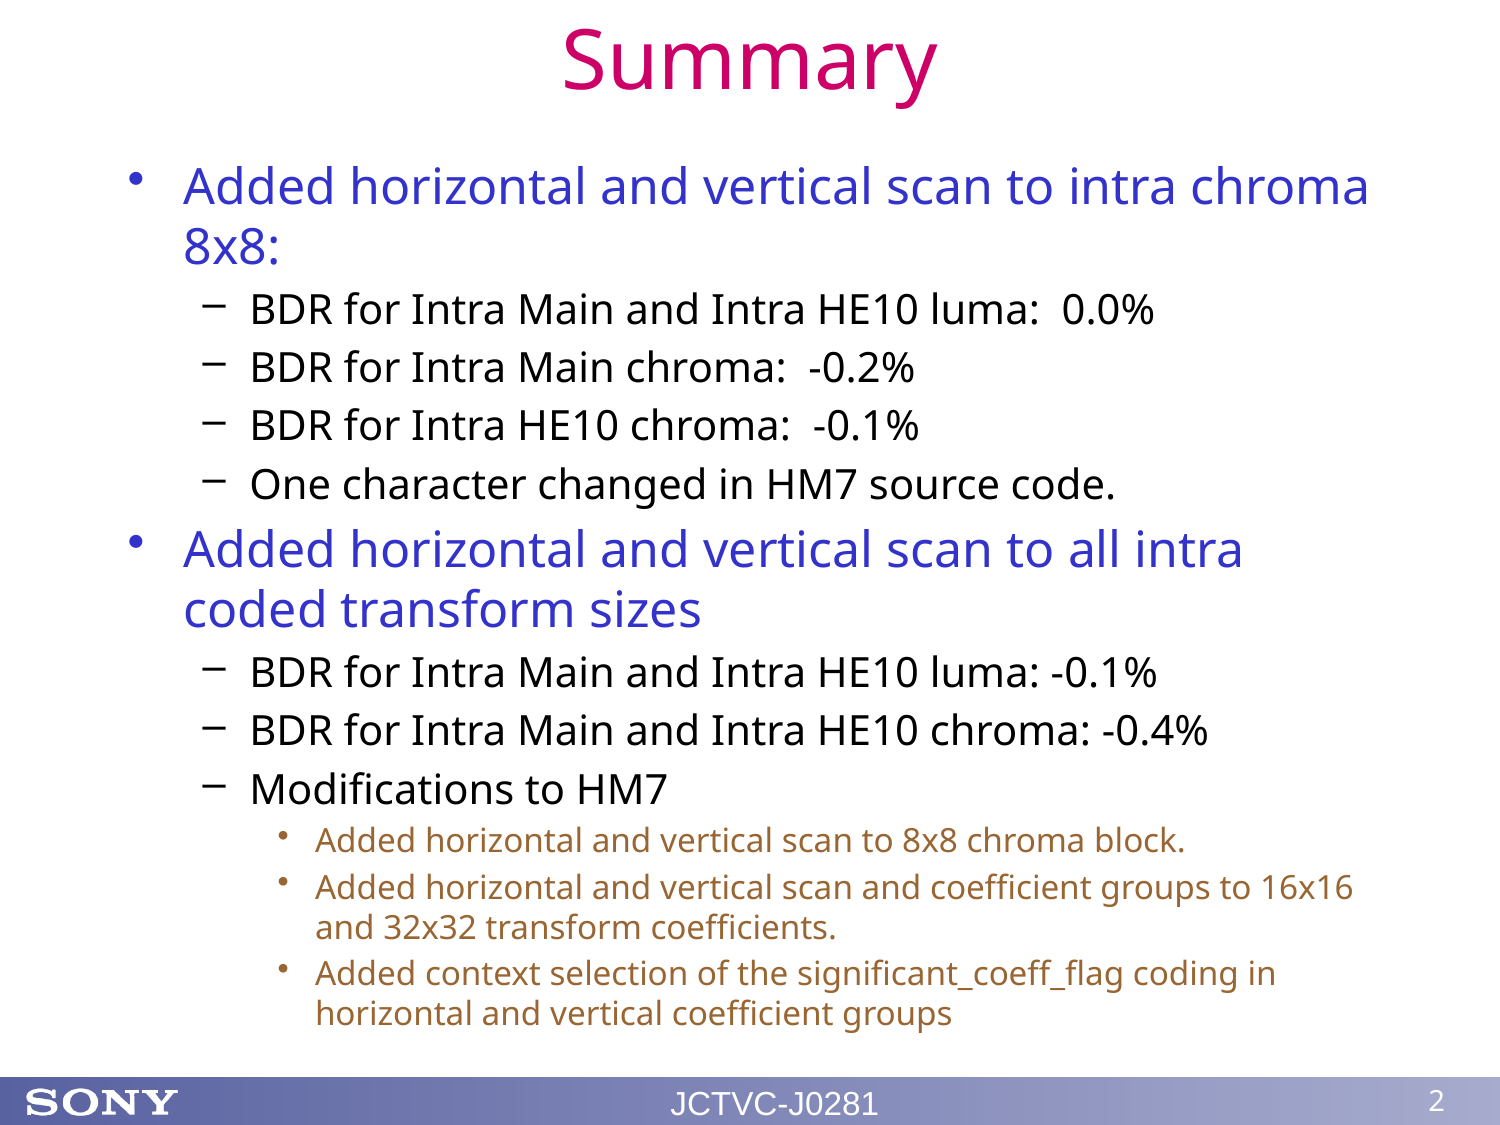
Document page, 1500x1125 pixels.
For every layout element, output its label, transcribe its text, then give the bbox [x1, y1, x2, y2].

title Summary [112, 0, 1388, 115]
footer JCTVC-J0281 [537, 1074, 1013, 1125]
slide_number 2 [1147, 1074, 1461, 1125]
list Added horizontal and vertical scan to intra chroma 8x8: BDR for Intra Main and Intra HE10 luma: 0.0% BDR for Intra Main chroma: -0.2% BDR for Intra HE10 chroma: -0.1% One character changed in HM7 source code. Added horizontal and vertical scan to all intra coded transform sizes BDR for Intra Main and Intra HE10 luma: -0.1% BDR for Intra Main and Intra HE10 chroma: -0.4% Modifications to HM7 Added horizontal and vertical scan to 8x8 chroma block. Added horizontal and vertical scan and coefficient groups to 16x16 and 32x32 transform coefficients. Added context selection of the significant_coeff_flag coding in horizontal and vertical coefficient groups [112, 146, 1393, 1074]
picture [26, 1088, 178, 1116]
